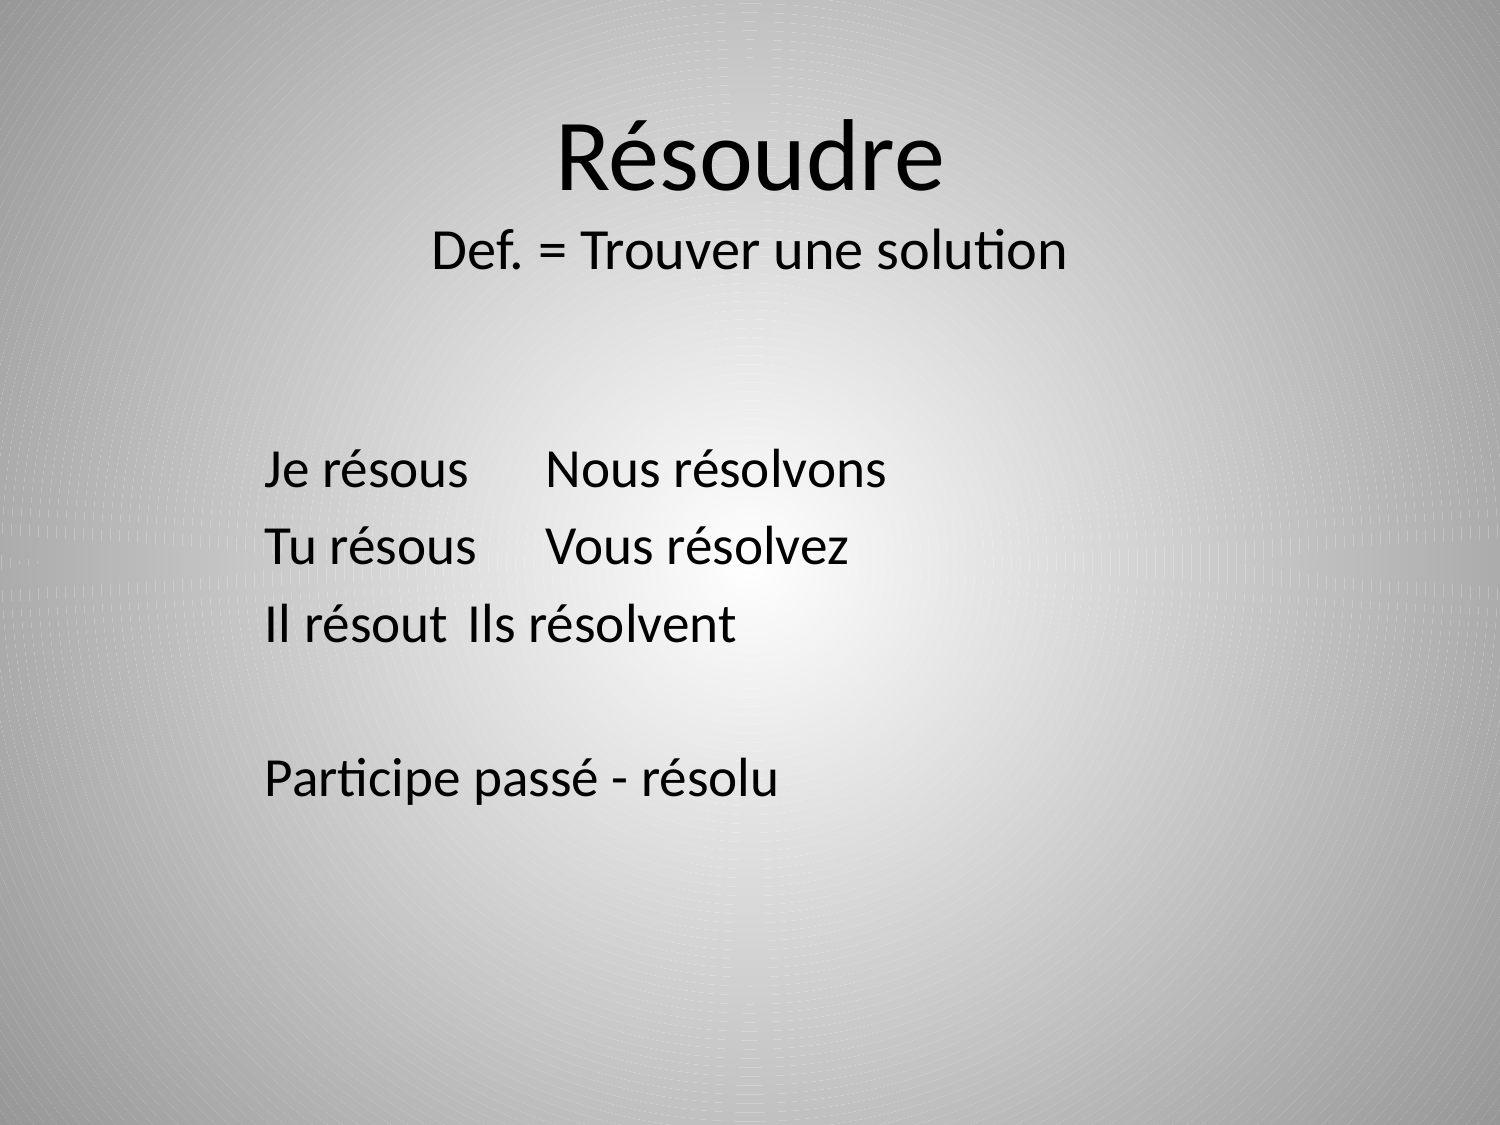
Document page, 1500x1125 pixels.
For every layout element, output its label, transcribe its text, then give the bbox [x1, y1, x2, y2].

list Je résous Nous résolvons Tu résous Vous résolvez Il résout Ils résolvent Participe passé - résolu [249, 425, 1500, 1125]
title Résoudre Def. = Trouver une solution [75, 45, 1425, 325]
